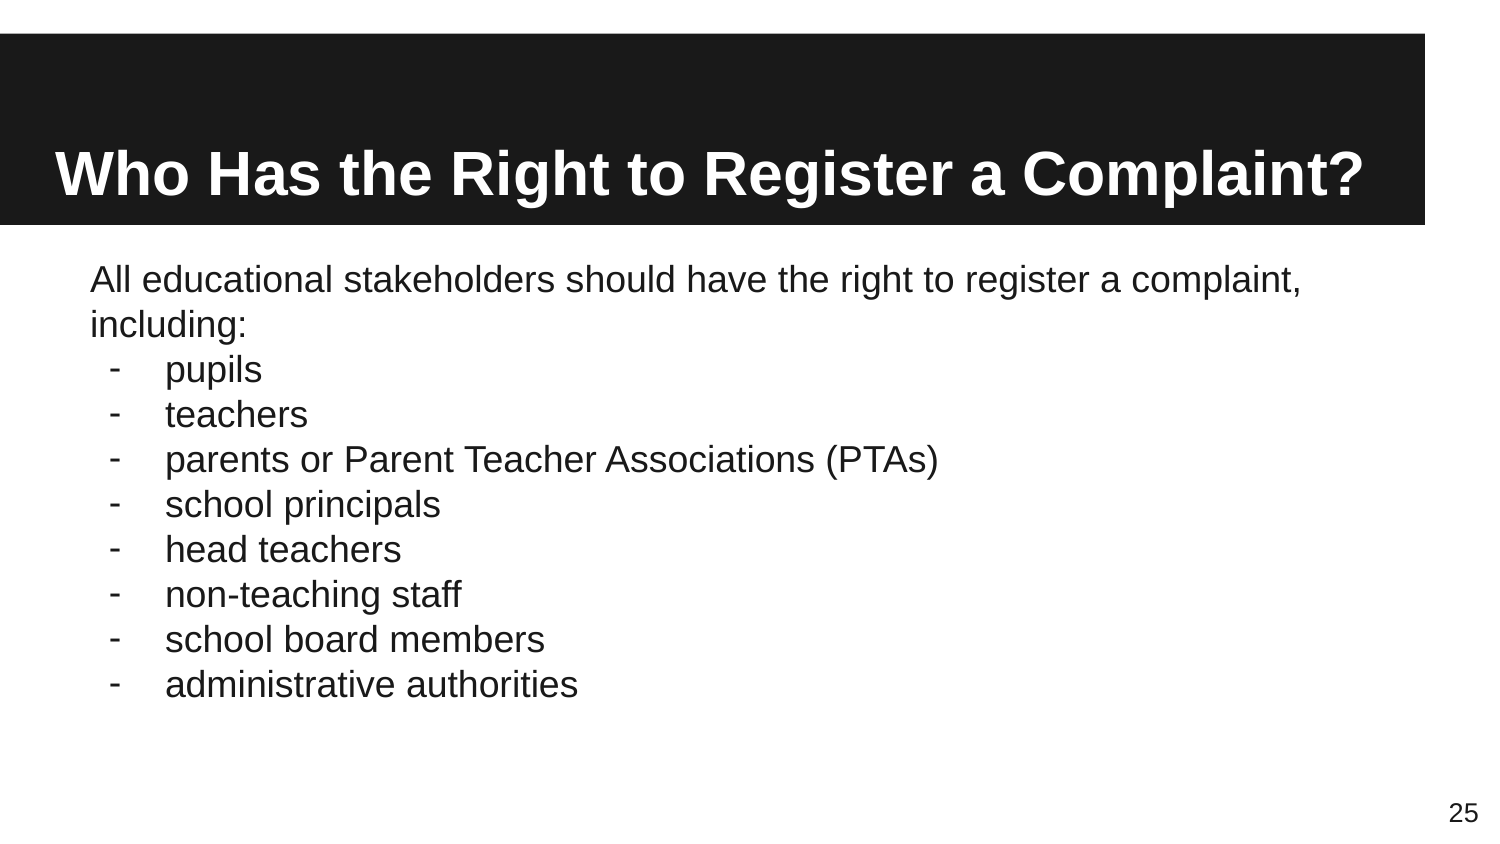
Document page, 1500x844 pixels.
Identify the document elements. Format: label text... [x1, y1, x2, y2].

title Who Has the Right to Register a Complaint? [40, 35, 1391, 224]
slide_number 25 [1403, 779, 1494, 844]
list All educational stakeholders should have the right to register a complaint, including: pupils teachers parents or Parent Teacher Associations (PTAs) school principals head teachers non-teaching staff school board members administrative authorities [75, 239, 1425, 808]
